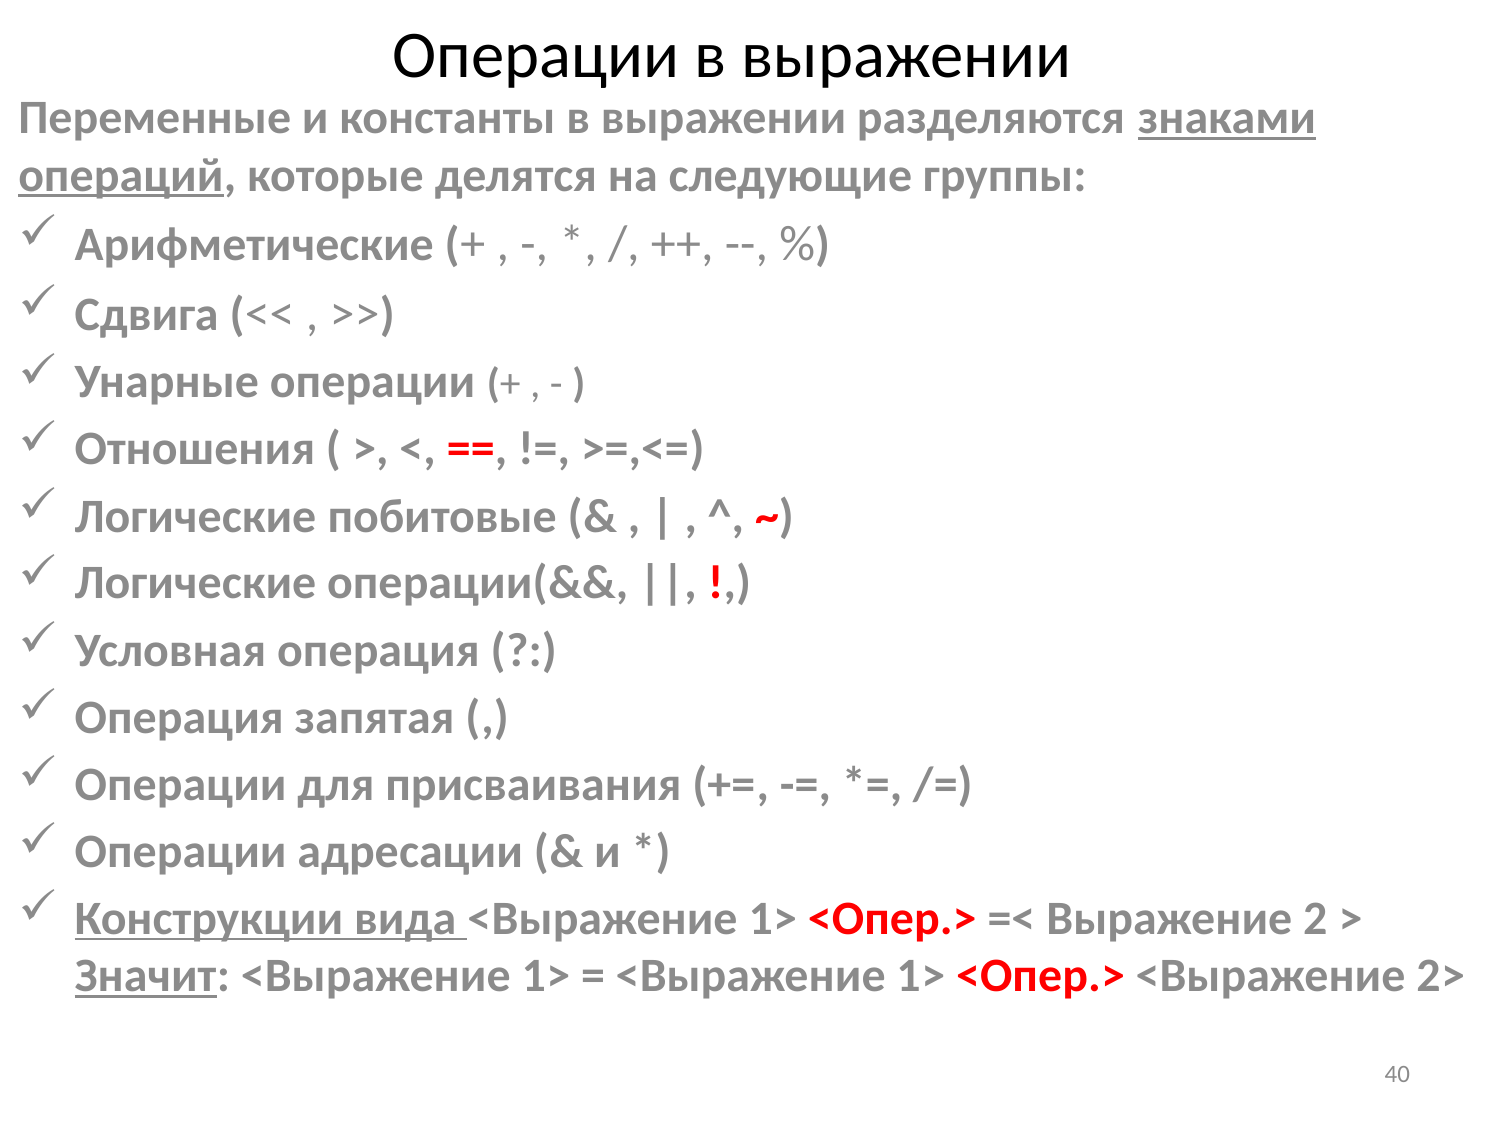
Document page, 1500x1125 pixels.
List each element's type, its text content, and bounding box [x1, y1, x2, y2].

slide_number 40 [1074, 1042, 1425, 1103]
title Операции в выражении [159, 0, 1306, 78]
text_box Переменные и константы в выражении разделяются знаками операций, которые делятся на следующие группы: Арифметические (+ , -, *, /, ++, --, %) Сдвига (<< , >>) Унарные операции (+ , - ) Отношения ( >, <, ==, !=, >=,<=) Логические побитовые (& , | , ^, ~) Логические операции(&&, ||, !,) Условная операция (?:) Операция запятая (,) Операции для присваивания (+=, -=, *=, /=) Операции адресации (& и *) Конструкции вида <Выражение 1> <Опер.> =< Выражение 2 > Значит: <Выражение 1> = <Выражение 1> <Опер.> <Выражение 2> [3, 78, 1500, 1024]
